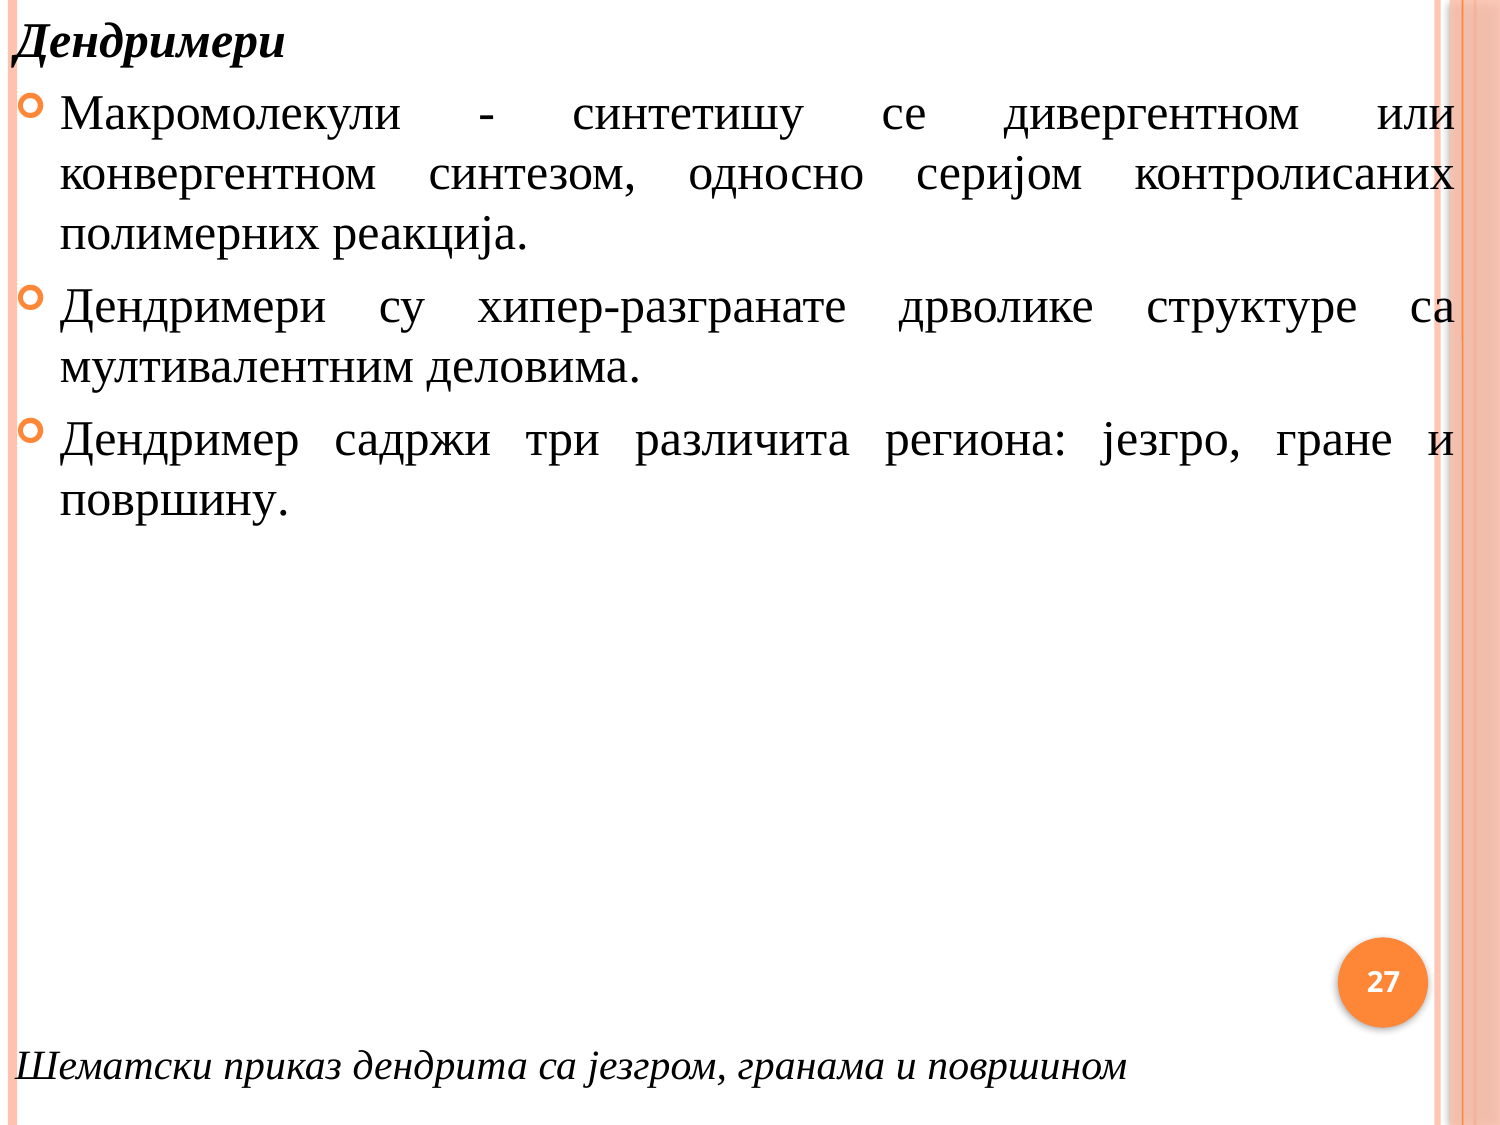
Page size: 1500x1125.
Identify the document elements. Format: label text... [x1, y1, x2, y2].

list Дендримери Макромолекули - синтетишу се дивергентном или конвергентном синтезом, односно серијом контролисаних полимерних реакција. Дендримери су хипер-разгранате дрволике структуре са мултивалентним деловима. Дендример садржи три различита региона: језгро, гране и површину. Шематски приказ дендрита са језгром, гранама и површином [0, 0, 1471, 1125]
slide_number 27 [1333, 940, 1434, 1026]
